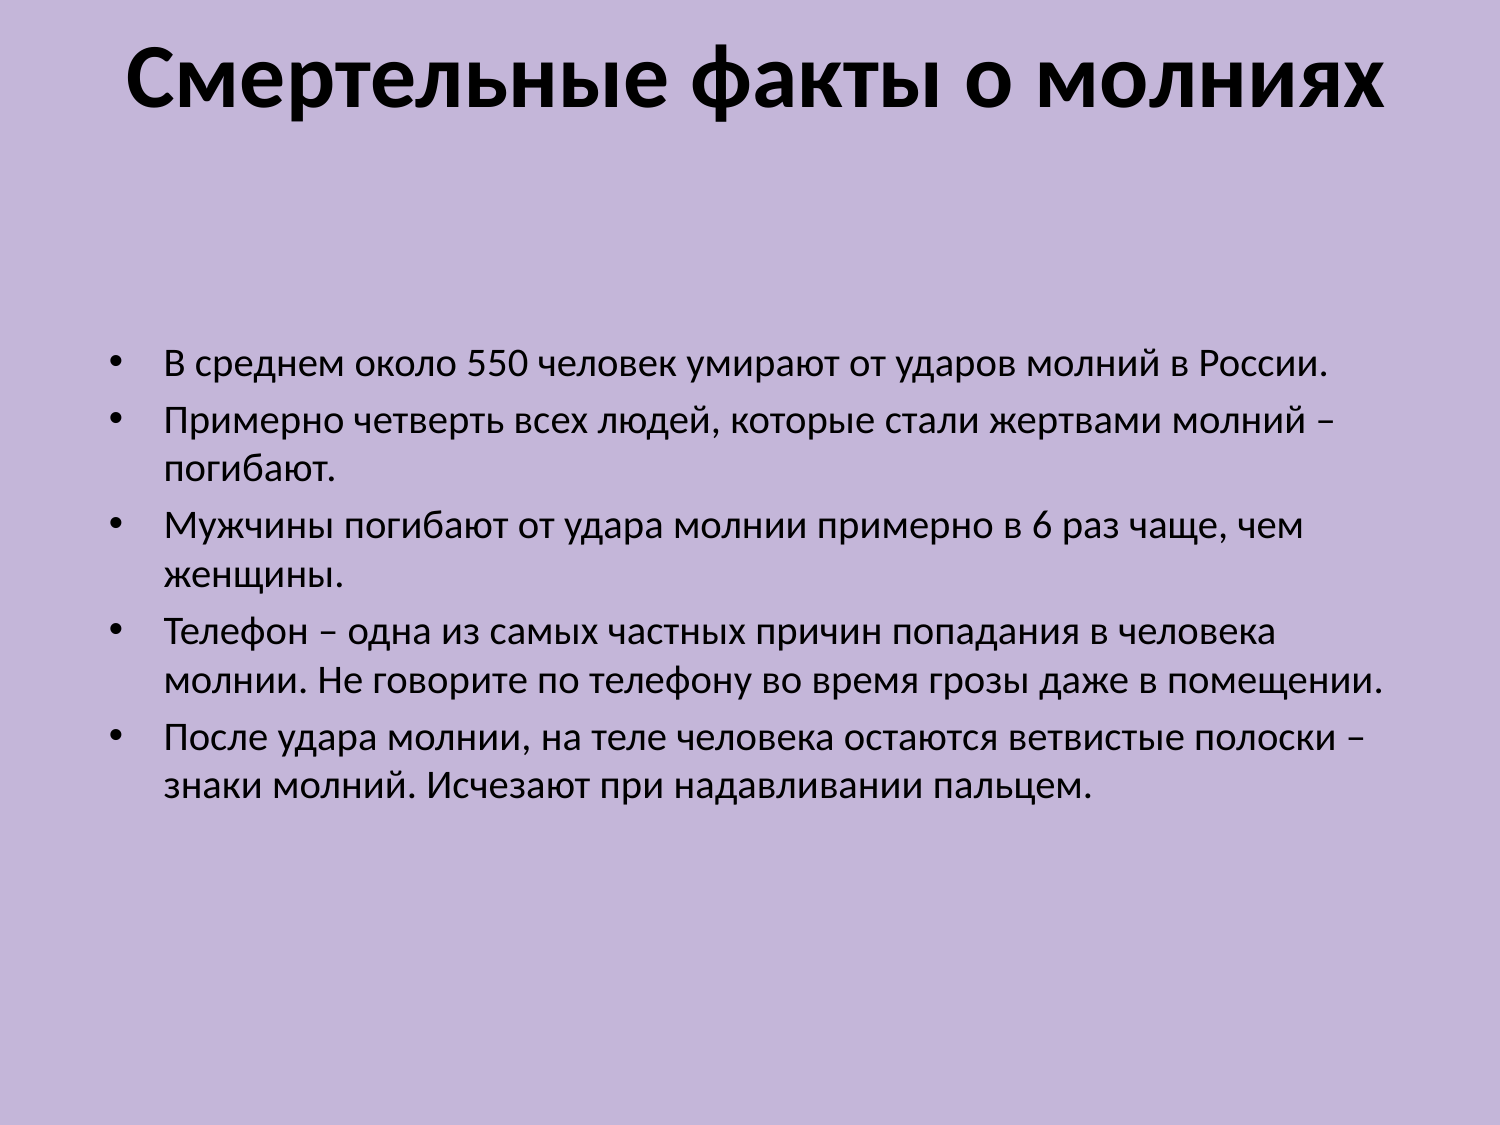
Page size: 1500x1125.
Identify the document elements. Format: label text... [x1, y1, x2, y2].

list В среднем около 550 человек умирают от ударов молний в России. Примерно четверть всех людей, которые стали жертвами молний – погибают. Мужчины погибают от удара молнии примерно в 6 раз чаще, чем женщины. Телефон – одна из самых частных причин попадания в человека молнии. Не говорите по телефону во время грозы даже в помещении. После удара молнии, на теле человека остаются ветвистые полоски – знаки молний. Исчезают при надавливании пальцем. [93, 328, 1402, 844]
title Смертельные факты о молниях [82, 0, 1432, 143]
